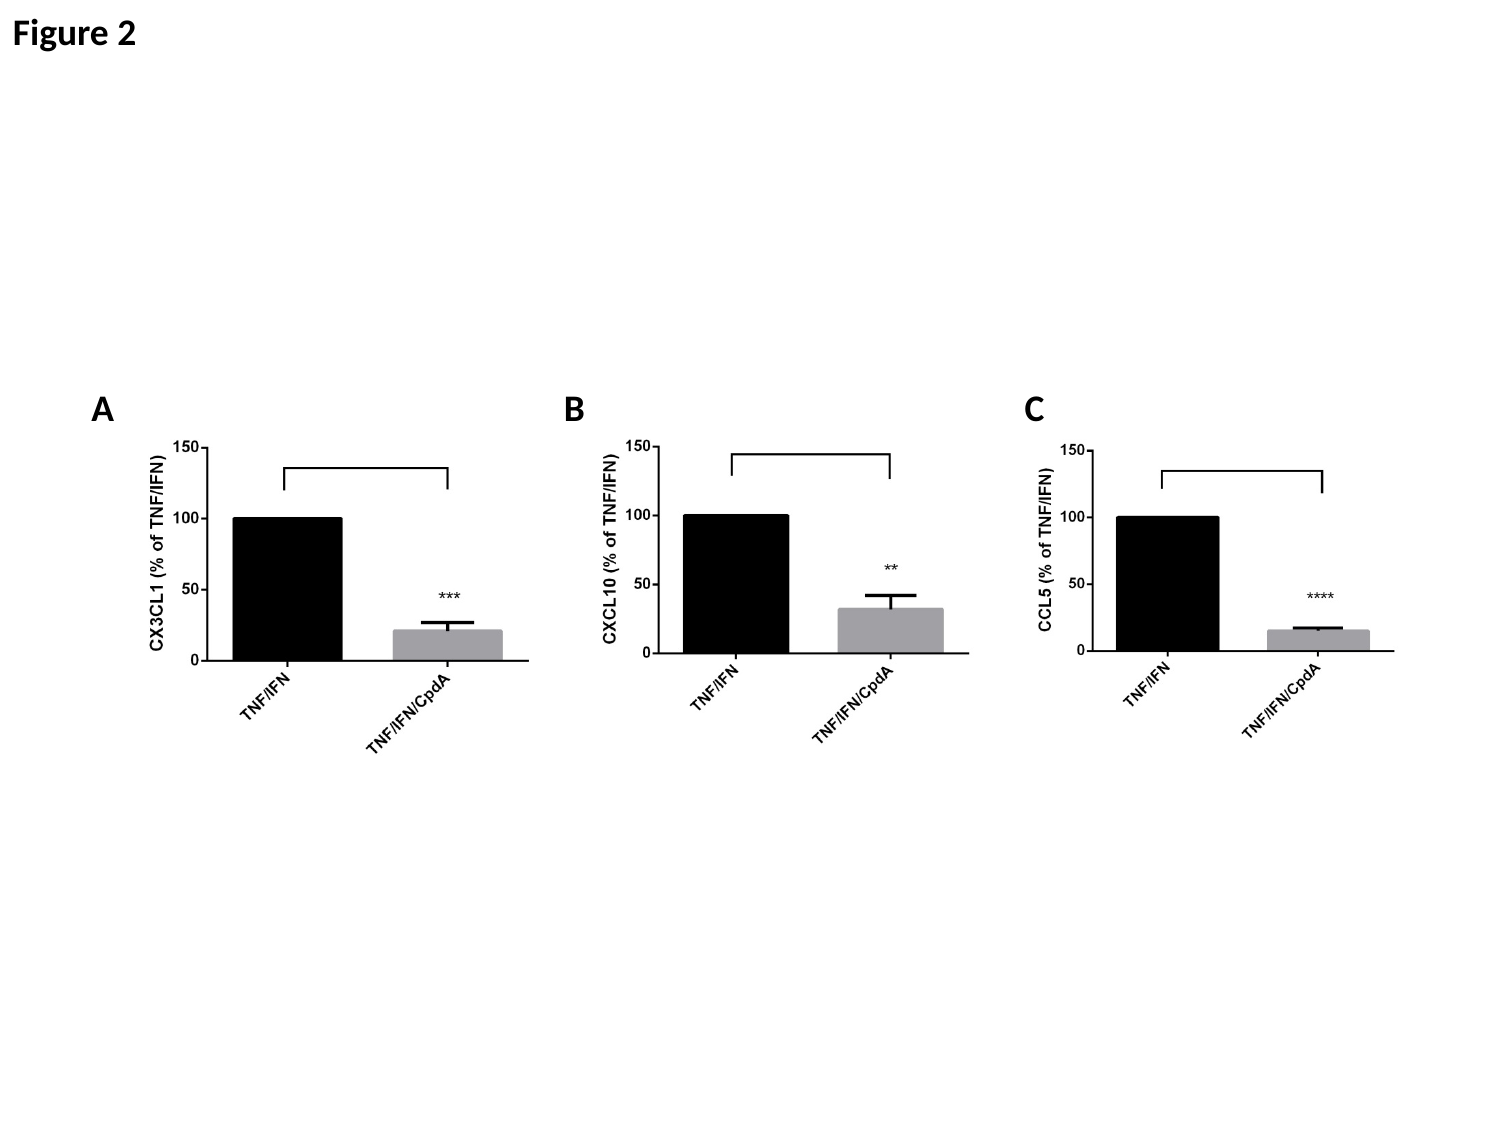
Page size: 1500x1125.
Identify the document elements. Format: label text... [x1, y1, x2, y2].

picture [131, 417, 538, 776]
text_box C [1009, 376, 1081, 437]
text_box Figure 2 [0, 1, 160, 61]
text_box A [76, 376, 148, 437]
picture [584, 417, 978, 764]
picture [1021, 422, 1403, 759]
text_box B [549, 376, 620, 437]
